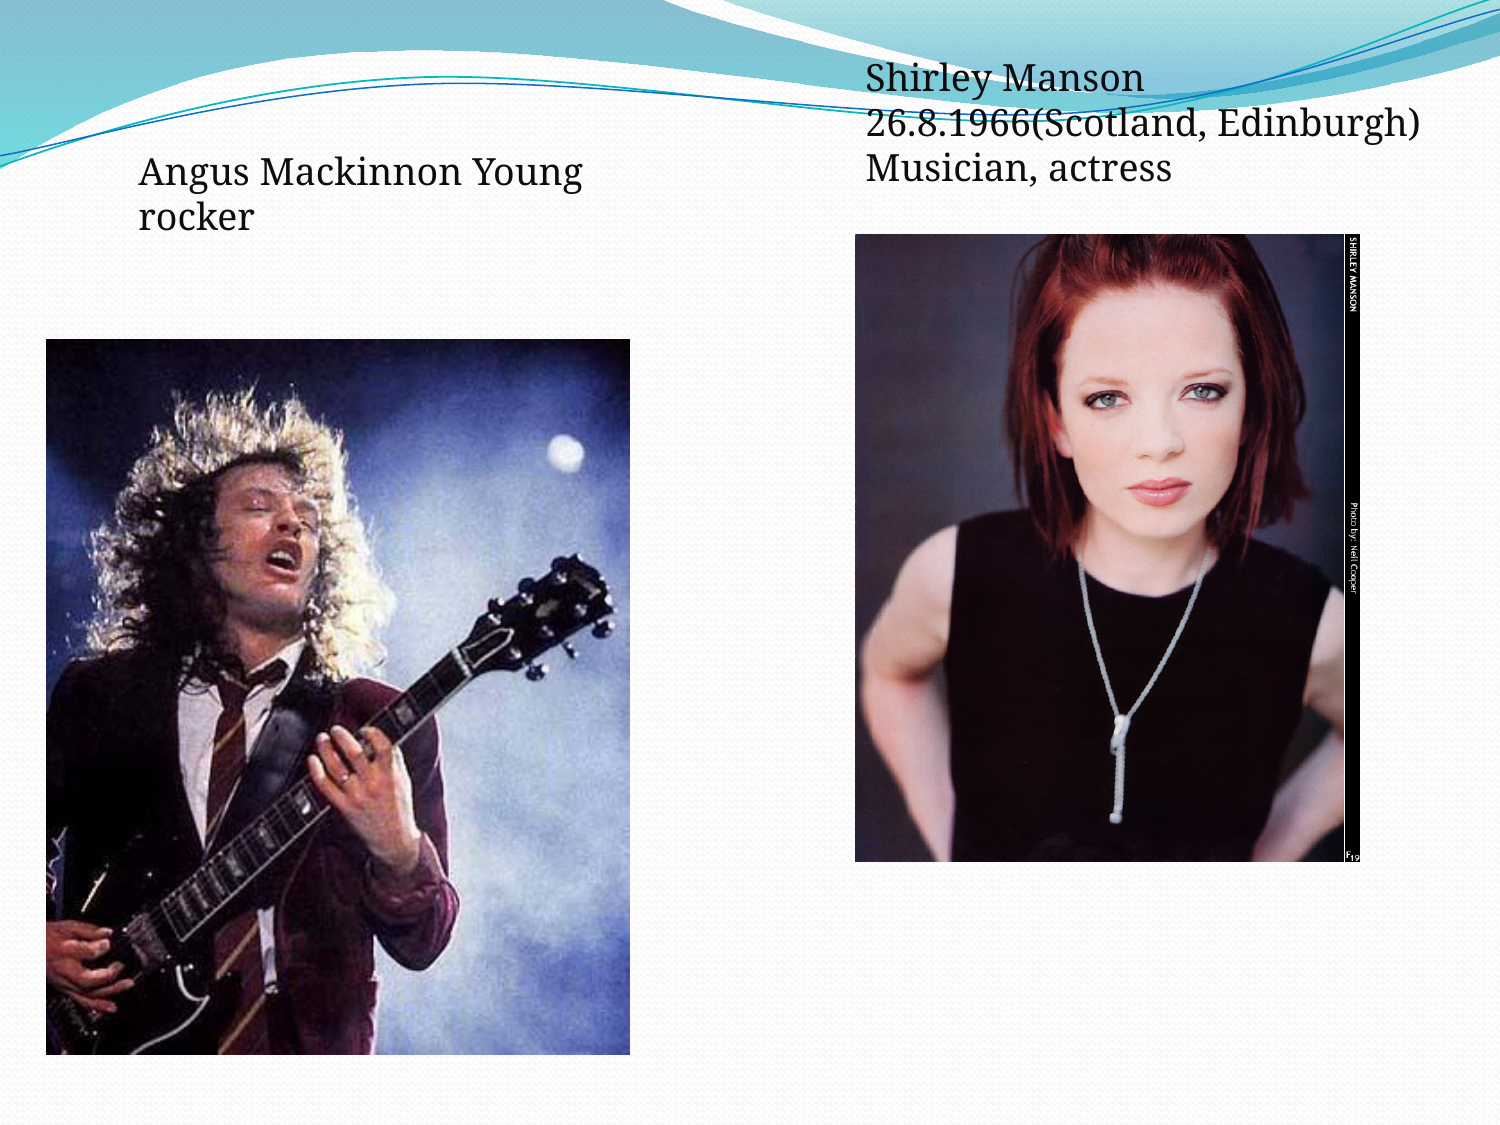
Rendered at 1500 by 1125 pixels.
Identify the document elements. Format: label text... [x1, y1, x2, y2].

text_box Shirley Manson 26.8.1966(Scotland, Edinburgh) Musician, actress [850, 46, 1437, 197]
picture [855, 234, 1360, 862]
text_box Angus Mackinnon Young rocker [123, 140, 599, 246]
picture [46, 339, 630, 1056]
